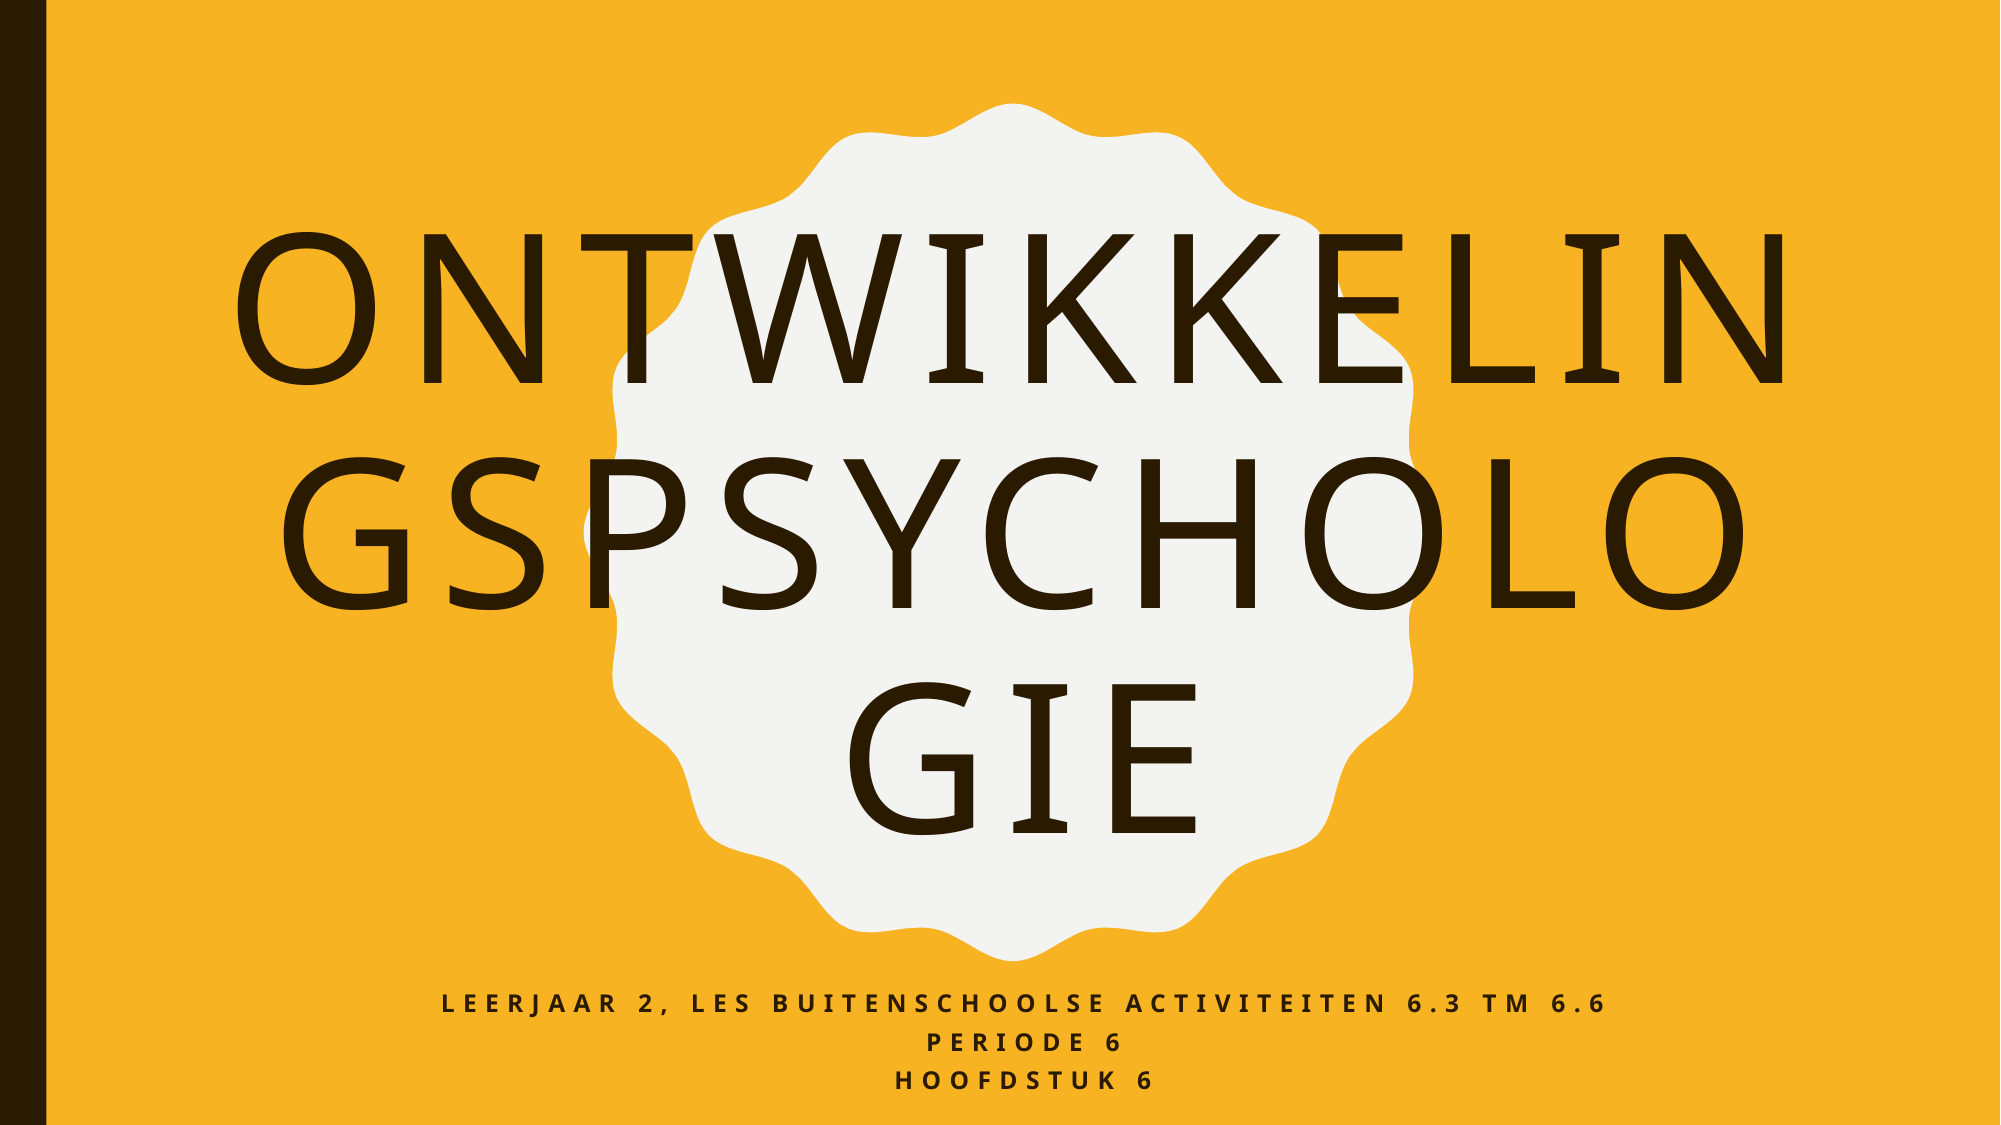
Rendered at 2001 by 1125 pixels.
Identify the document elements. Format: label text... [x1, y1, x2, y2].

subtitle Leerjaar 2, les buitenschoolse activiteiten 6.3 tm 6.6 Periode 6 Hoofdstuk 6 [363, 980, 1684, 1103]
title ontwikkelingspsychologie [176, 180, 1870, 902]
